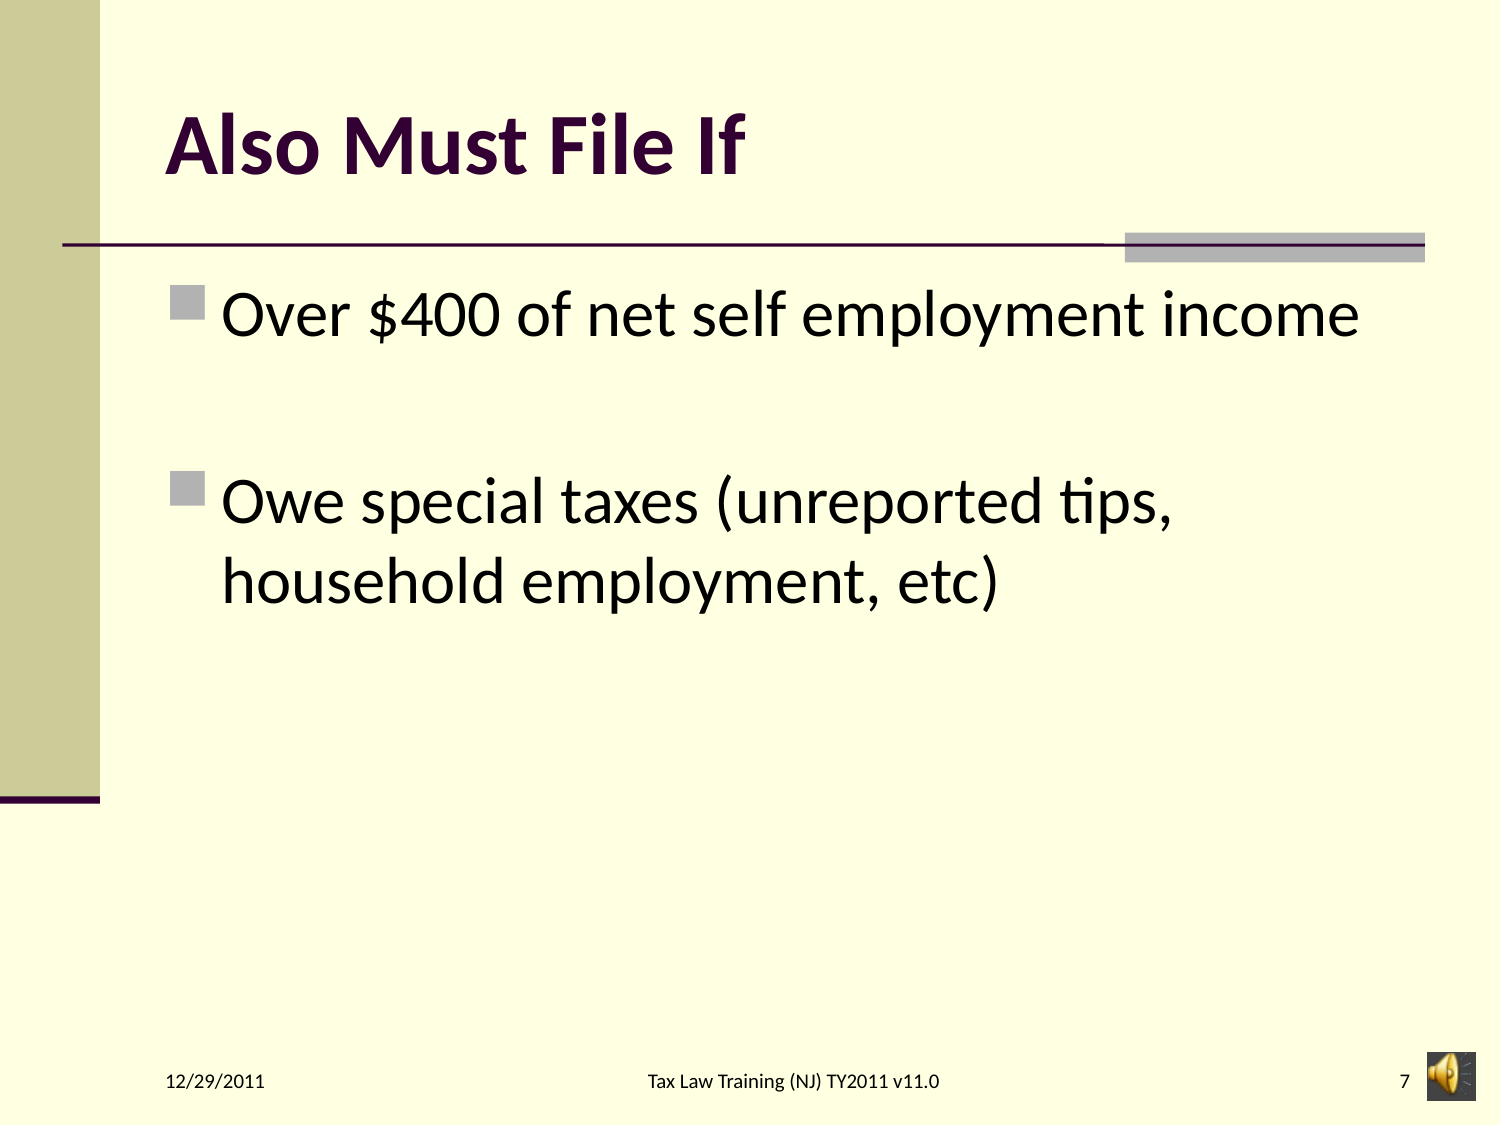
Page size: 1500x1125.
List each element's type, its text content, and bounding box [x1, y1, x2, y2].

slide_number 7 [1112, 1049, 1426, 1101]
picture [1426, 1051, 1477, 1102]
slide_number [149, 1050, 476, 1101]
list Over $400 of net self employment income Owe special taxes (unreported tips, household employment, etc) [150, 262, 1425, 1038]
footer Tax Law Training (NJ) TY2011 v11.0 [549, 1049, 1038, 1101]
title Also Must File If [150, 45, 1425, 234]
